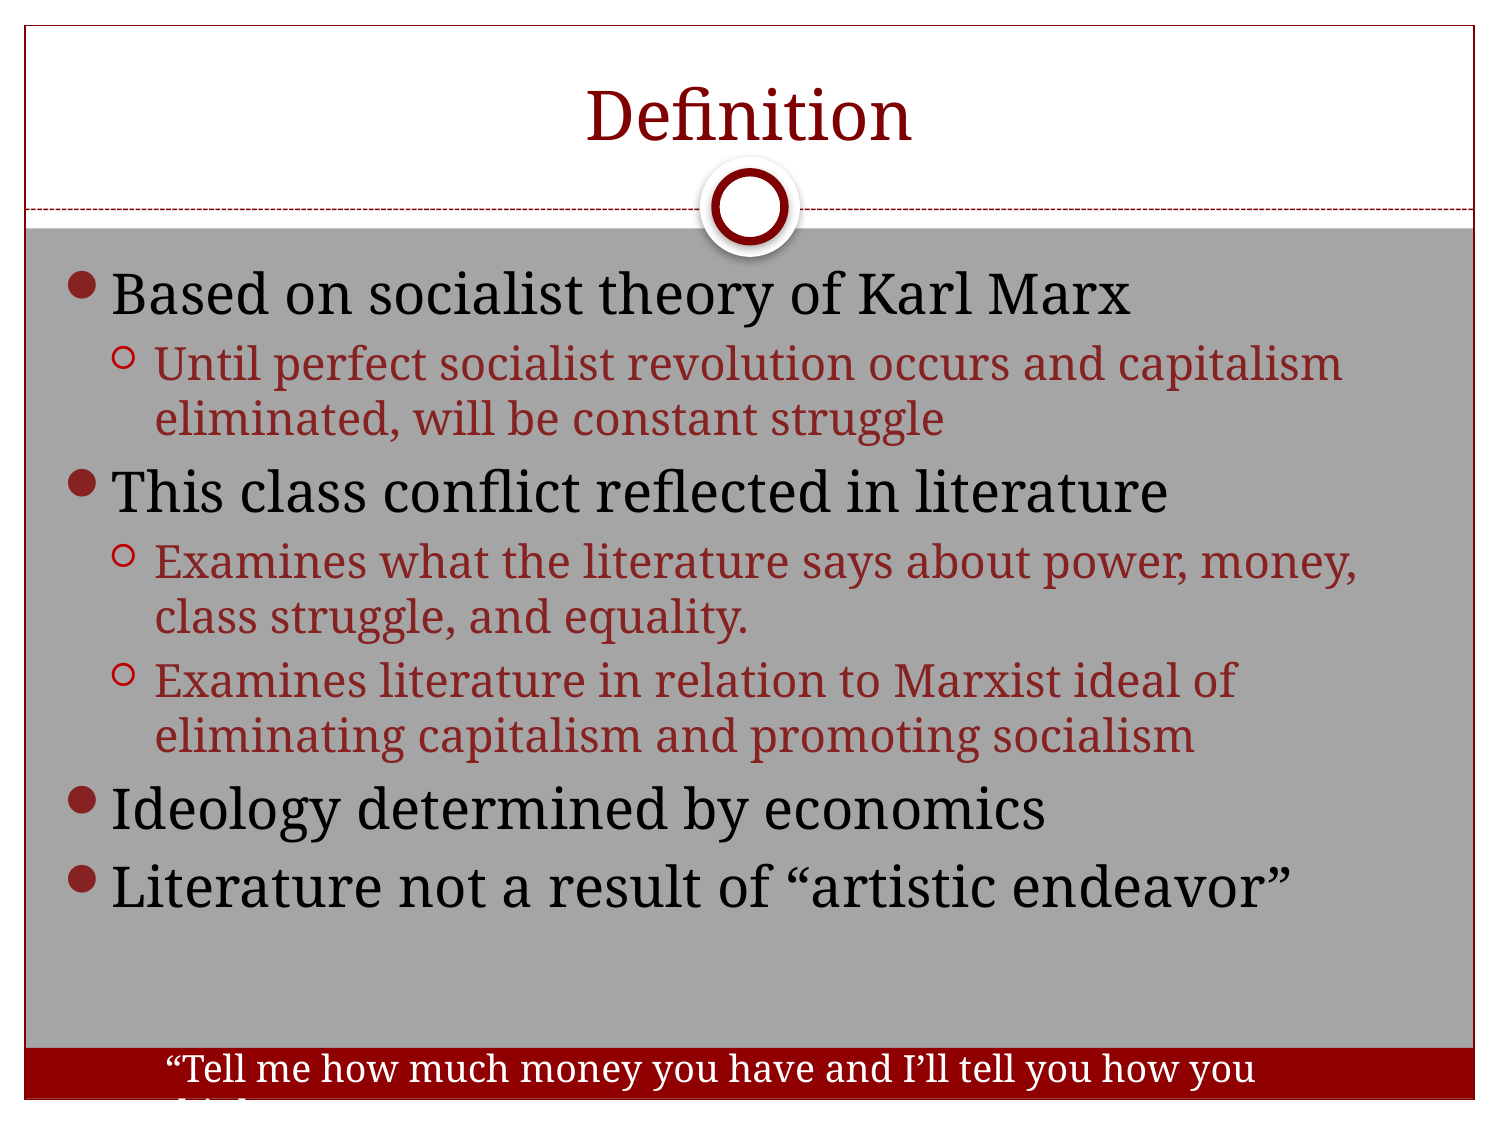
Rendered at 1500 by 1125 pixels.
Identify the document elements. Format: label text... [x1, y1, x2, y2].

list Based on socialist theory of Karl Marx Until perfect socialist revolution occurs and capitalism eliminated, will be constant struggle This class conflict reflected in literature Examines what the literature says about power, money, class struggle, and equality. Examines literature in relation to Marxist ideal of eliminating capitalism and promoting socialism Ideology determined by economics Literature not a result of “artistic endeavor” [49, 250, 1445, 1001]
title Definition [49, 37, 1450, 162]
text_box “Tell me how much money you have and I’ll tell you how you think.” [150, 1037, 1313, 1125]
